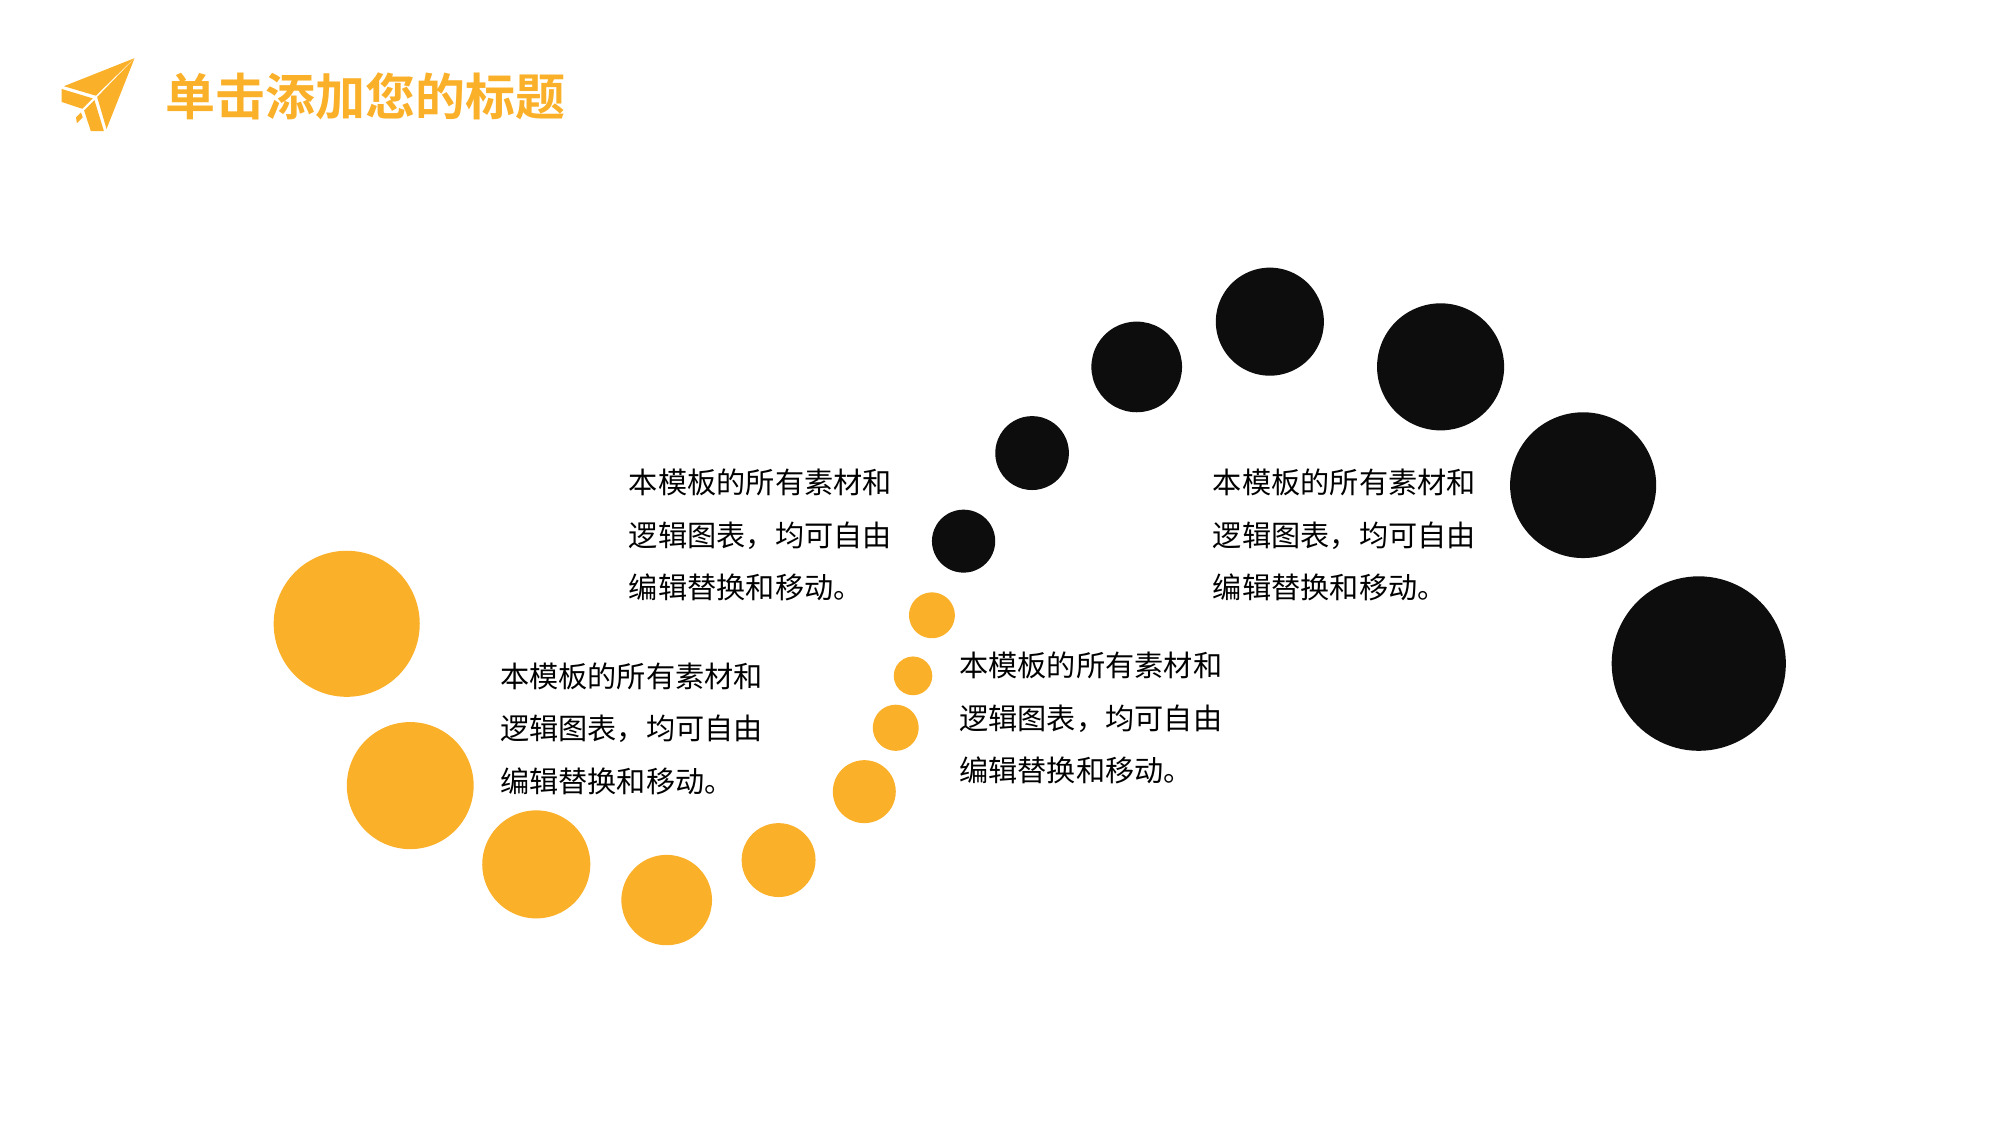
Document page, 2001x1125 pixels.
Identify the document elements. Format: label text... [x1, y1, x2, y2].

text_box [1610, 575, 1787, 752]
text_box [740, 822, 817, 899]
text_box 本模板的所有素材和逻辑图表，均可自由编辑替换和移动。 [485, 633, 790, 806]
text_box 本模板的所有素材和逻辑图表，均可自由编辑替换和移动。 [944, 622, 1259, 795]
text_box 本模板的所有素材和逻辑图表，均可自由编辑替换和移动。 [1198, 440, 1512, 613]
text_box 单击添加您的标题 [150, 58, 580, 133]
text_box [481, 809, 592, 920]
text_box [831, 759, 897, 825]
text_box [930, 508, 997, 574]
text_box [994, 415, 1070, 492]
text_box [1512, 411, 1658, 560]
text_box [892, 655, 934, 697]
text_box [1090, 320, 1184, 414]
text_box [907, 591, 956, 640]
text_box 本模板的所有素材和逻辑图表，均可自由编辑替换和移动。 [614, 440, 929, 613]
text_box [1214, 266, 1325, 377]
text_box [620, 853, 714, 947]
text_box [871, 703, 920, 752]
text_box [345, 721, 475, 851]
text_box [1376, 302, 1506, 432]
text_box [272, 549, 421, 698]
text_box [61, 58, 135, 132]
